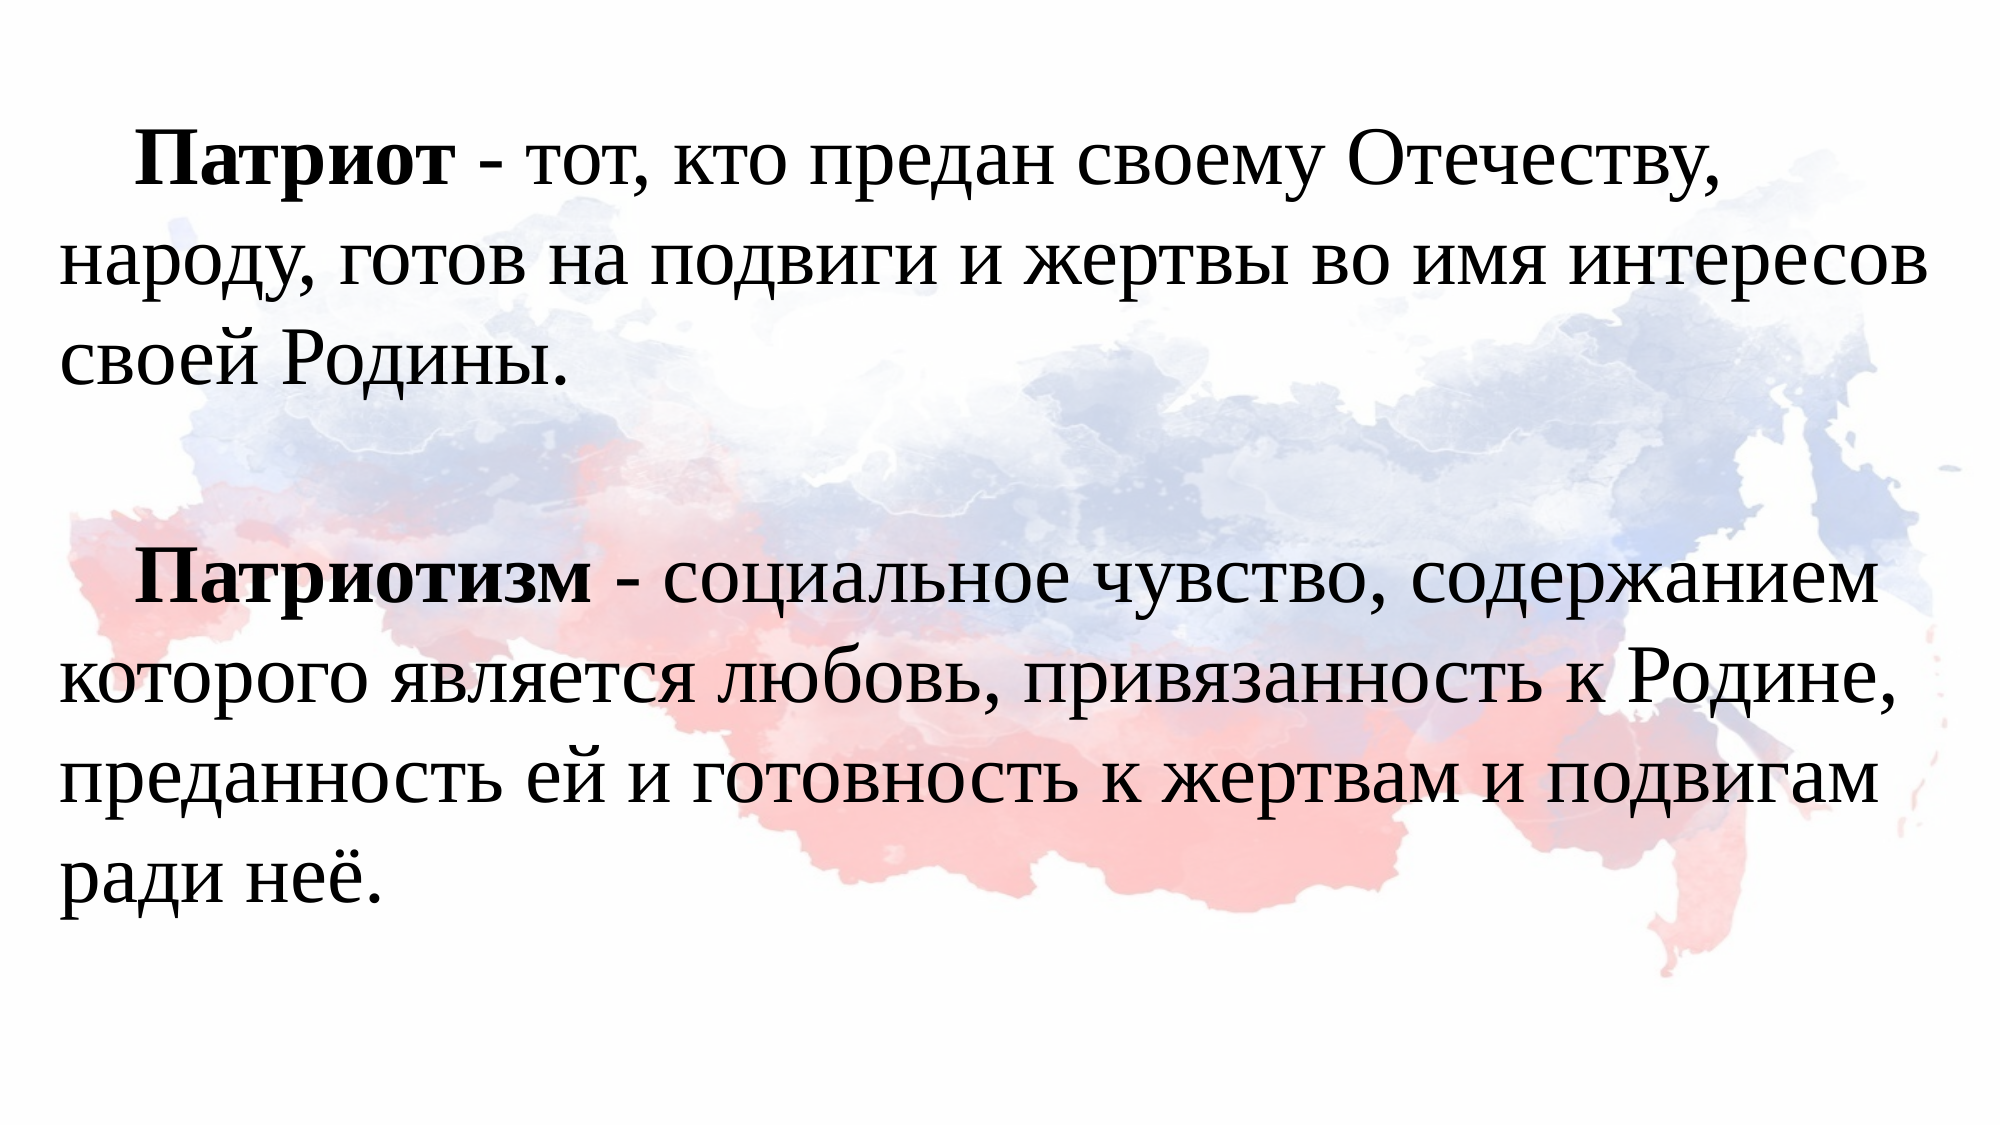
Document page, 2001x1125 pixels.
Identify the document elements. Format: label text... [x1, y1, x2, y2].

list Патриот - тот, кто предан своему Отечеству, народу, готов на подвиги и жертвы во имя интересов своей Родины. [44, 93, 1964, 444]
title Патриотизм - социальное чувство, содержанием которого является любовь, привязанность к Родине, преданность ей и готовность к жертвам и подвигам ради неё. [44, 478, 1964, 961]
